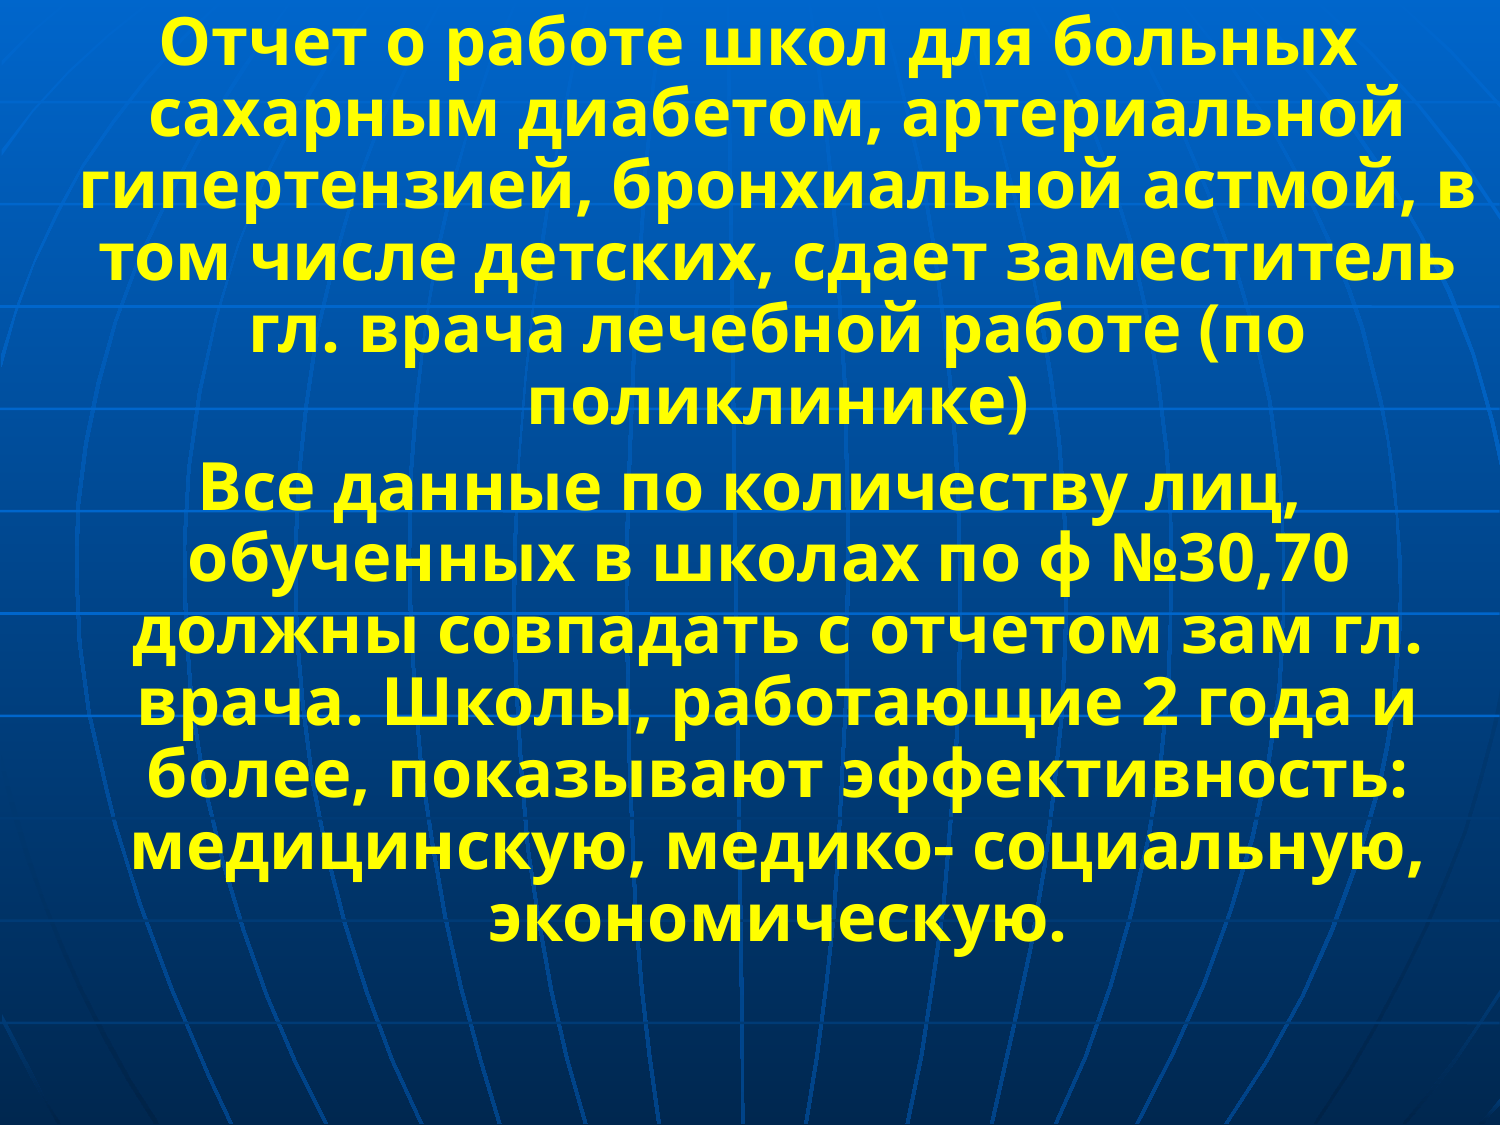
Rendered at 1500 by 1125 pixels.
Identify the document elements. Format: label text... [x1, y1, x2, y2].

list Отчет о работе школ для больных сахарным диабетом, артериальной гипертензией, бронхиальной астмой, в том числе детских, сдает заместитель гл. врача лечебной работе (по поликлинике) Все данные по количеству лиц, обученных в школах по ф №30,70 должны совпадать с отчетом зам гл. врача. Школы, работающие 2 года и более, показывают эффективность: медицинскую, медико- социальную, экономическую. [0, 0, 1500, 1125]
